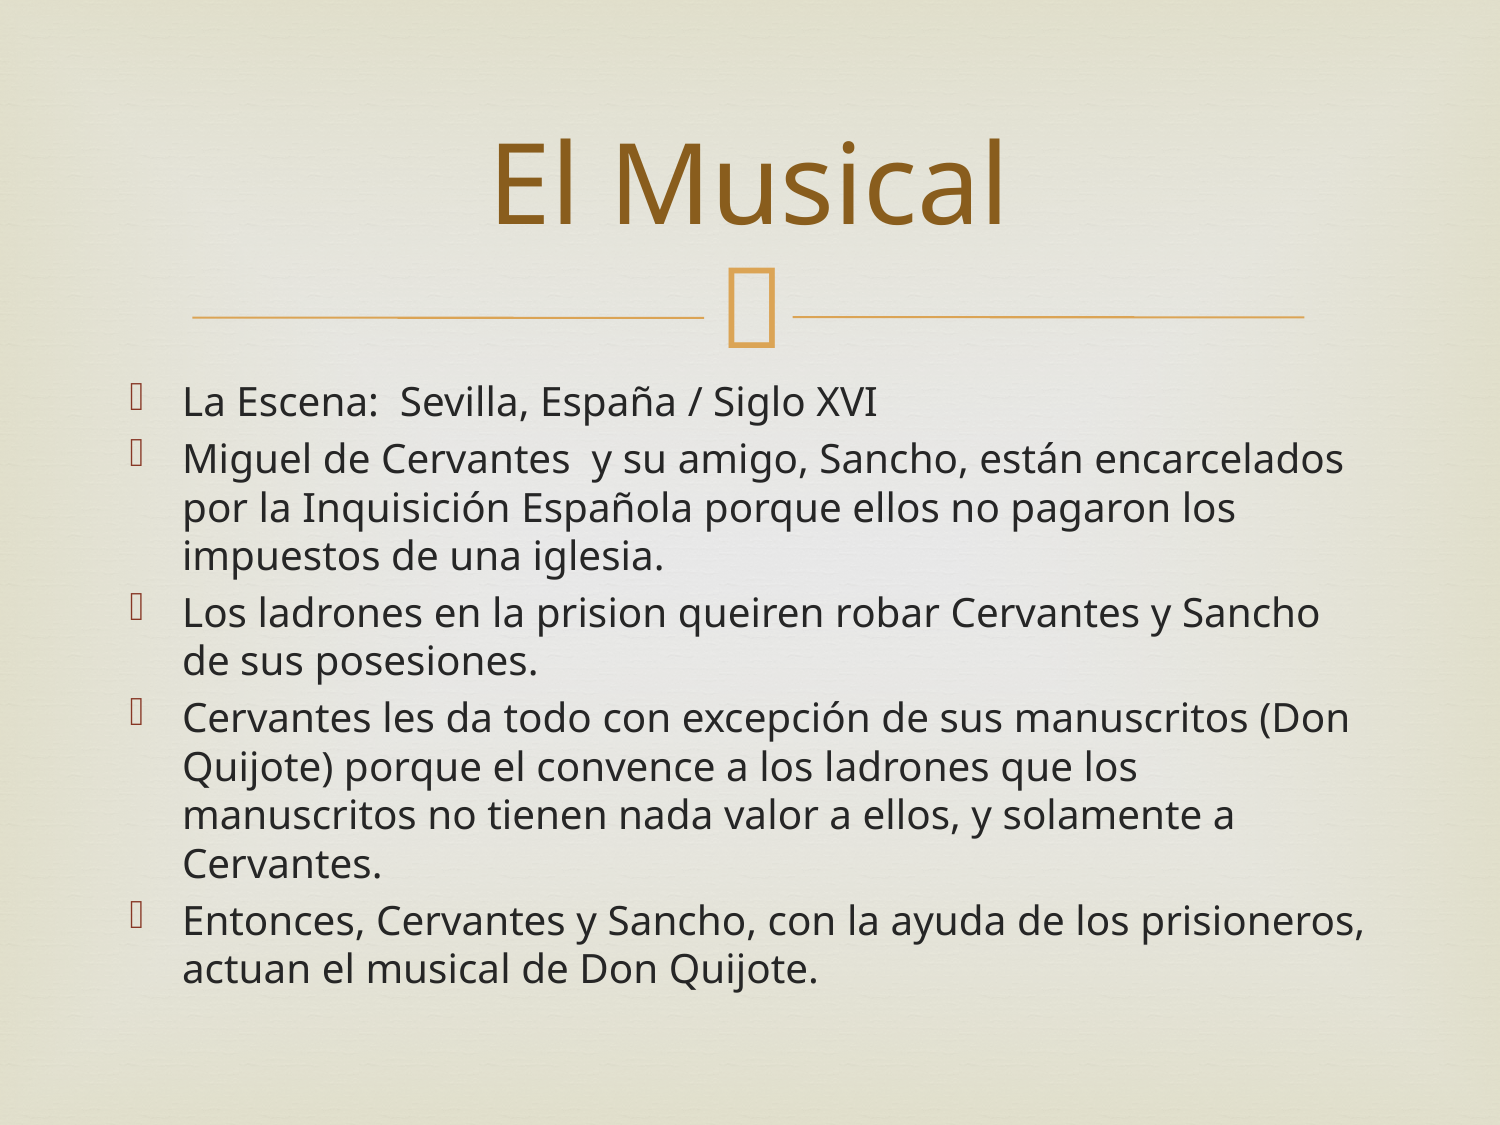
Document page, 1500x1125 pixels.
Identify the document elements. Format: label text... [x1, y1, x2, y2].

list La Escena: Sevilla, España / Siglo XVI Miguel de Cervantes y su amigo, Sancho, están encarcelados por la Inquisición Española porque ellos no pagaron los impuestos de una iglesia. Los ladrones en la prision queiren robar Cervantes y Sancho de sus posesiones. Cervantes les da todo con excepción de sus manuscritos (Don Quijote) porque el convence a los ladrones que los manuscritos no tienen nada valor a ellos, y solamente a Cervantes. Entonces, Cervantes y Sancho, con la ayuda de los prisioneros, actuan el musical de Don Quijote. [114, 368, 1386, 1005]
title El Musical [112, 93, 1386, 267]
